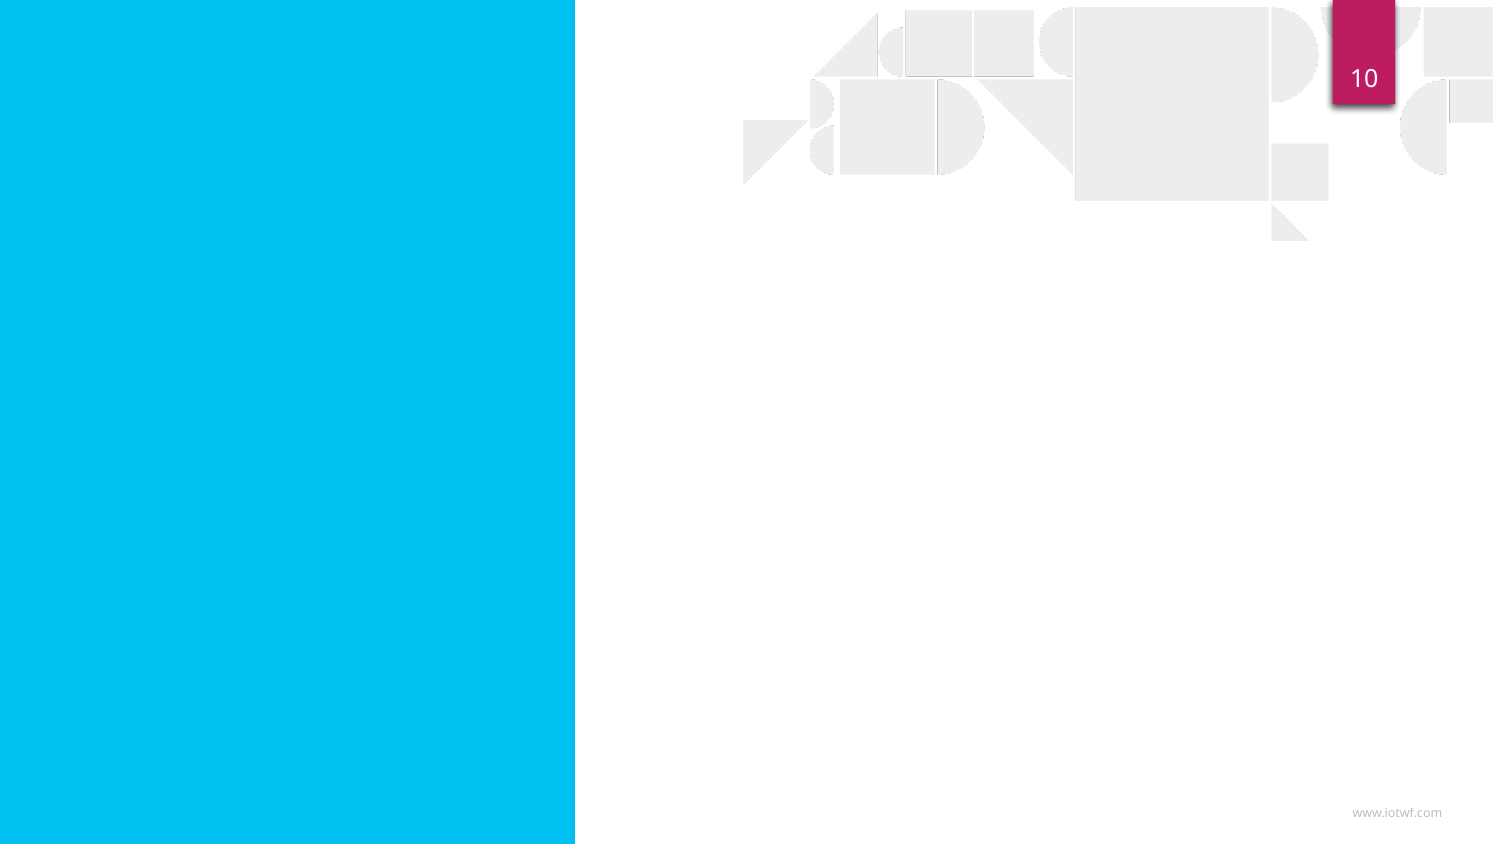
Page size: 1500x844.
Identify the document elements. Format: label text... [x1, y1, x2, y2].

picture [743, 7, 1495, 241]
slide_number 10 [1312, 9, 1416, 105]
